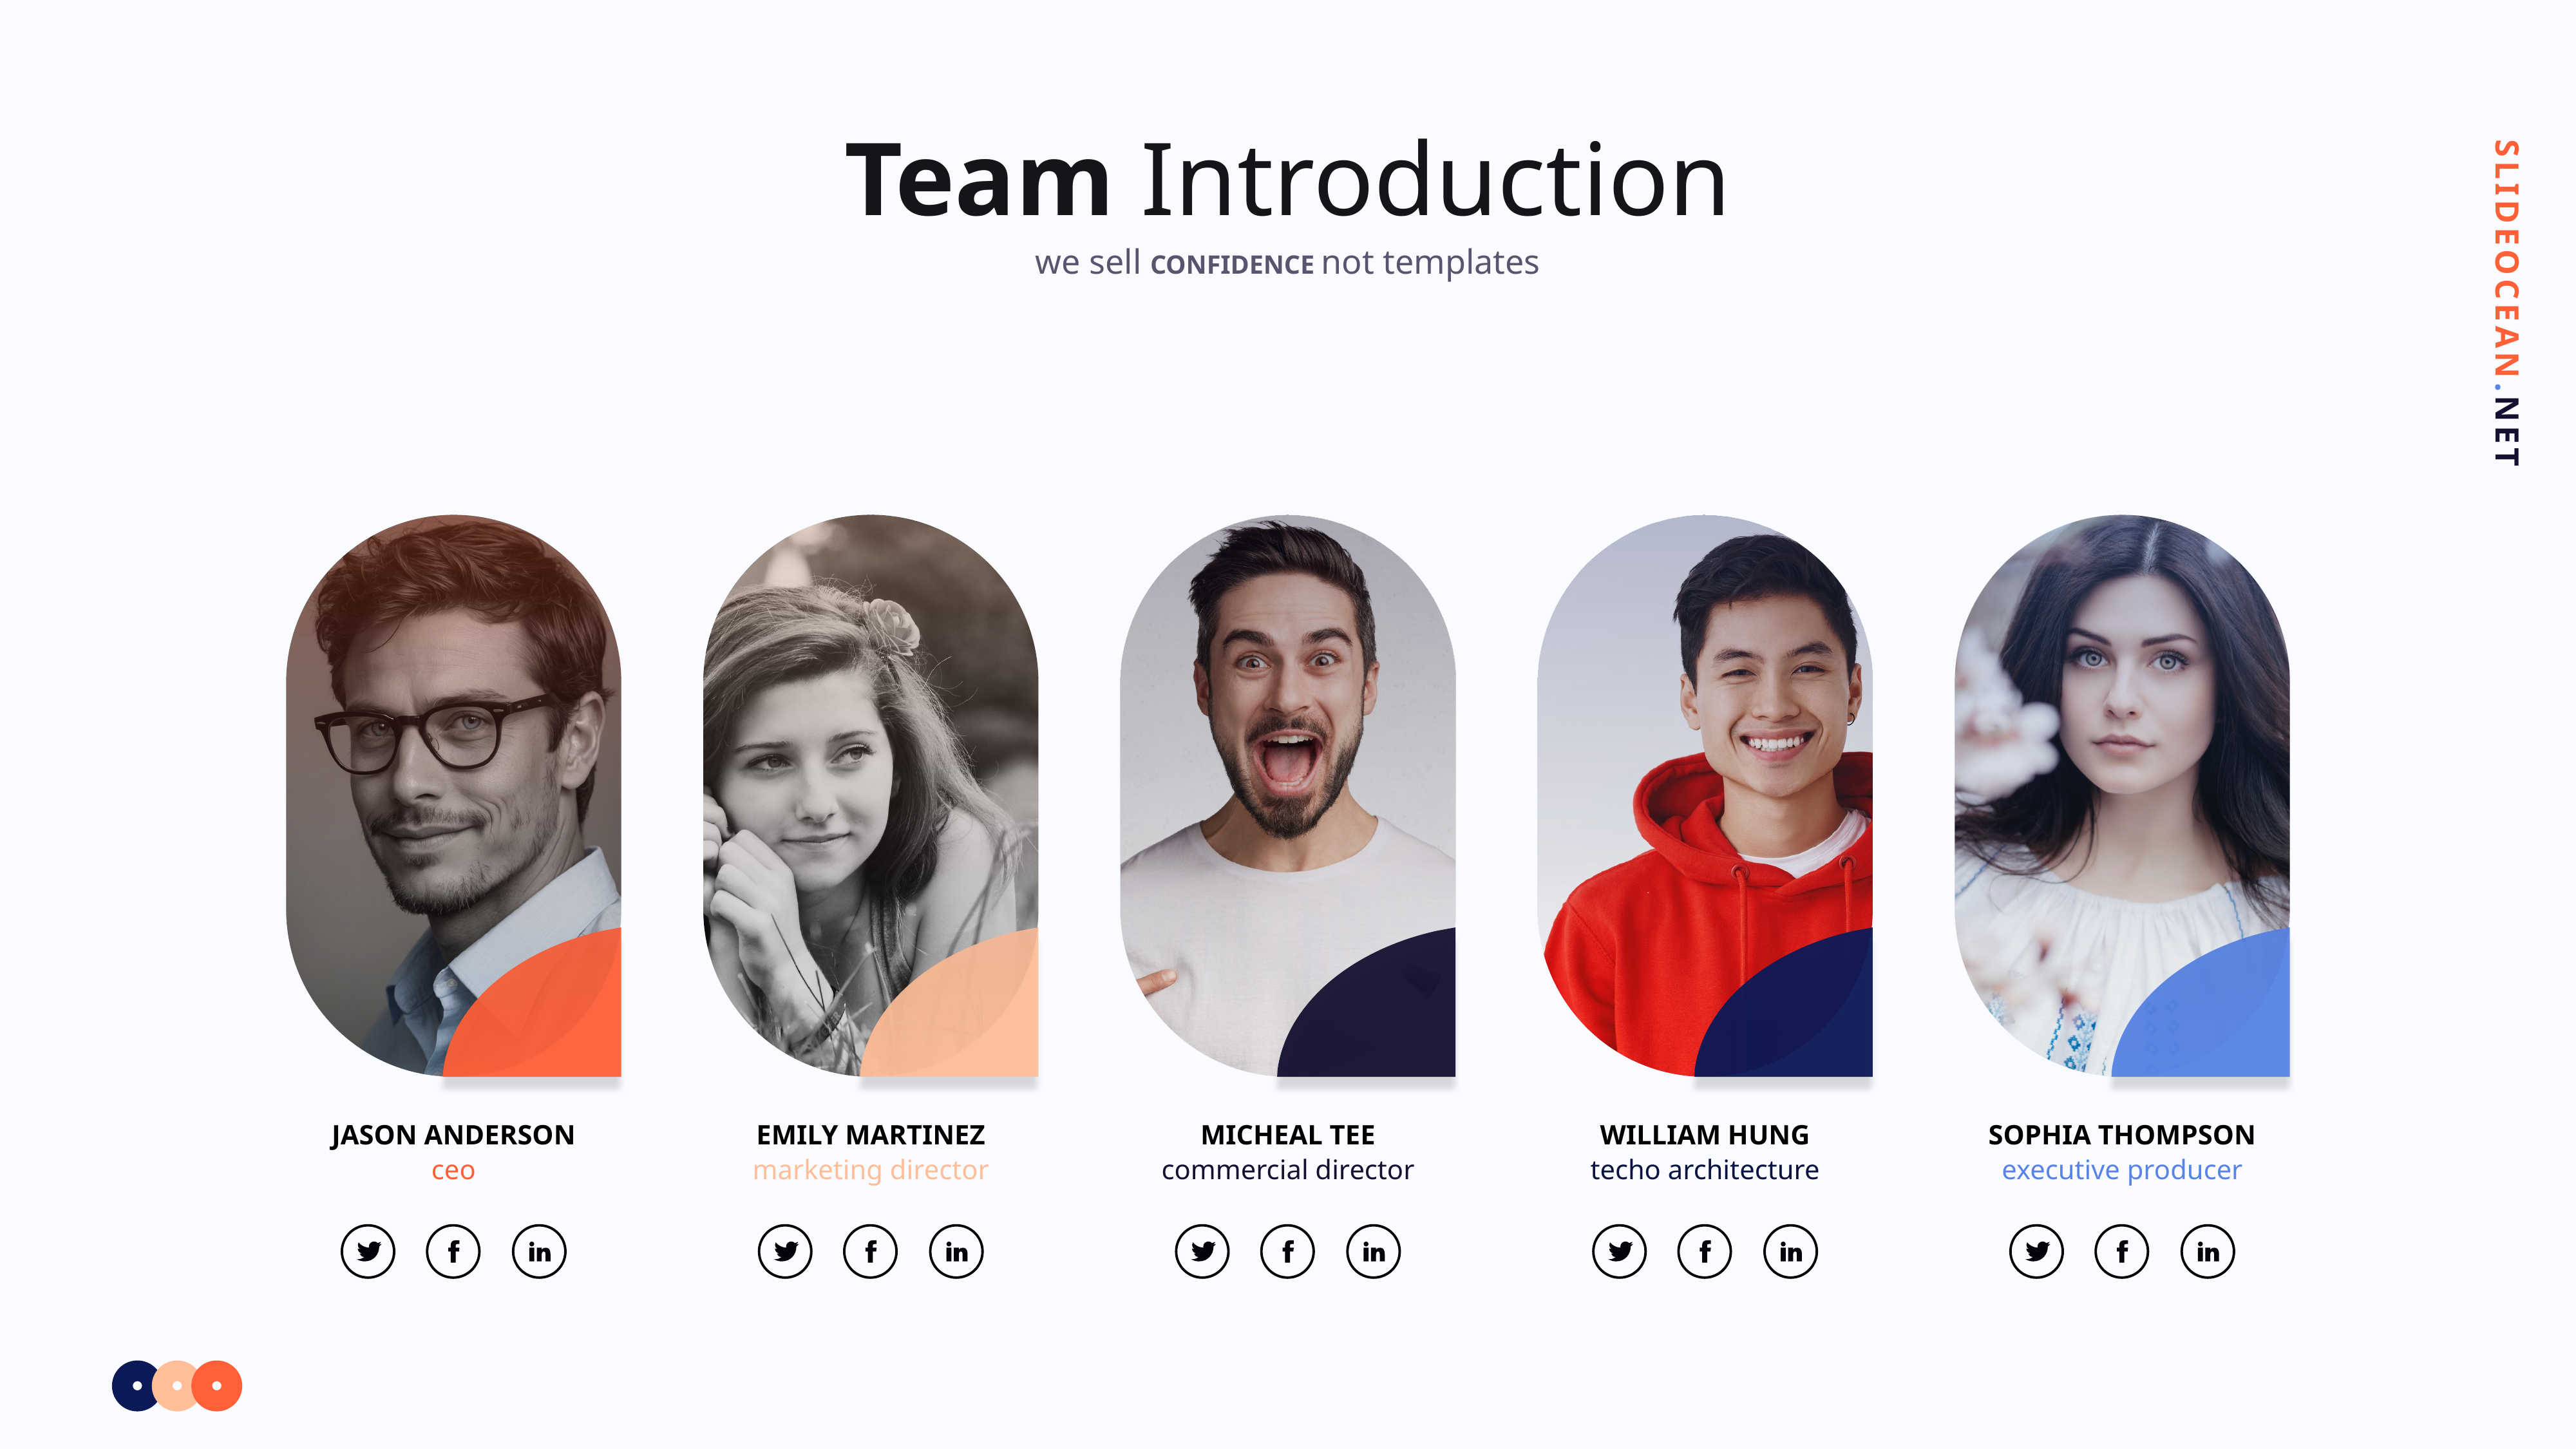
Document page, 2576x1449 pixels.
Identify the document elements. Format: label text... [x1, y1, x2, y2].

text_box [717, 1112, 1024, 1190]
text_box [2094, 1224, 2150, 1279]
picture [1537, 514, 1873, 1077]
text_box [2009, 1224, 2064, 1279]
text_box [1552, 1112, 1859, 1190]
picture [285, 514, 622, 1077]
text_box Team Introduction [835, 110, 1741, 241]
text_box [1969, 1112, 2275, 1190]
text_box [340, 1224, 395, 1279]
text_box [1135, 1112, 1441, 1190]
text_box [1763, 1224, 1819, 1279]
picture [703, 514, 1039, 1077]
text_box [1346, 1224, 1401, 1279]
text_box [1592, 1224, 1647, 1279]
text_box [426, 1224, 481, 1279]
text_box [1260, 1224, 1315, 1279]
text_box [757, 1224, 813, 1279]
text_box [1175, 1224, 1230, 1279]
picture [1120, 514, 1456, 1077]
picture [1954, 514, 2291, 1077]
text_box [511, 1224, 567, 1279]
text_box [301, 1112, 607, 1190]
text_box we sell CONFIDENCE not templates [1026, 241, 1550, 285]
text_box [2180, 1224, 2235, 1279]
text_box [929, 1224, 984, 1279]
text_box [1677, 1224, 1732, 1279]
text_box [843, 1224, 898, 1279]
